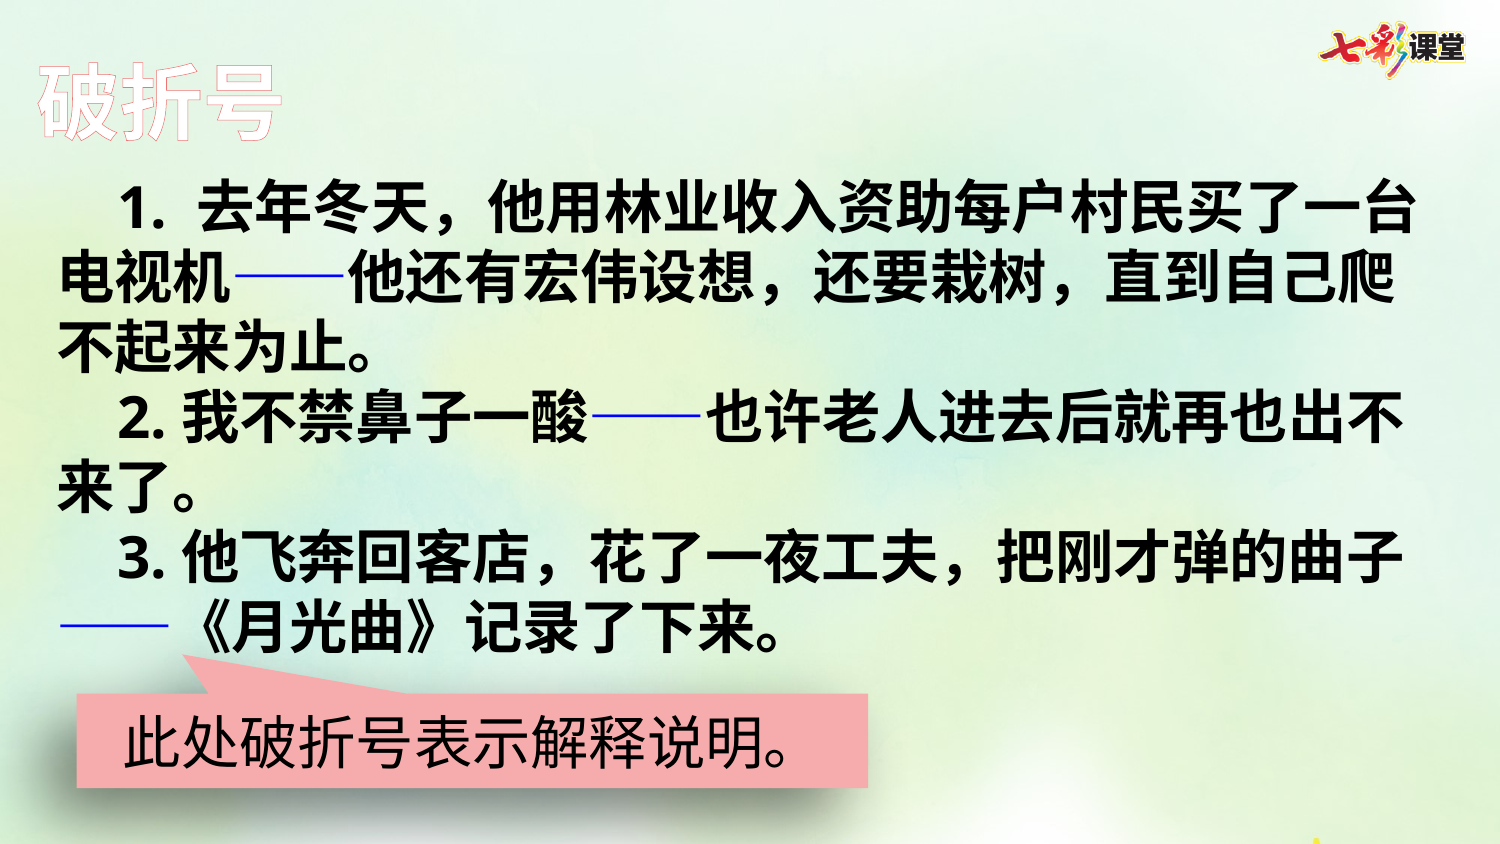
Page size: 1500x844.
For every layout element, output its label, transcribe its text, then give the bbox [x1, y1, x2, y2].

picture [0, 0, 1500, 844]
text_box 1. 去年冬天，他用林业收入资助每户村民买了一台电视机——他还有宏伟设想，还要栽树，直到自己爬不起来为止。 2.我不禁鼻子一酸——也许老人进去后就再也出不来了。 3.他飞奔回客店，花了一夜工夫，把刚才弹的曲子——《月光曲》记录了下来。 [41, 163, 1459, 668]
text_box 破折号 [24, 44, 1309, 156]
text_box 此处破折号表示解释说明。 [74, 652, 871, 791]
